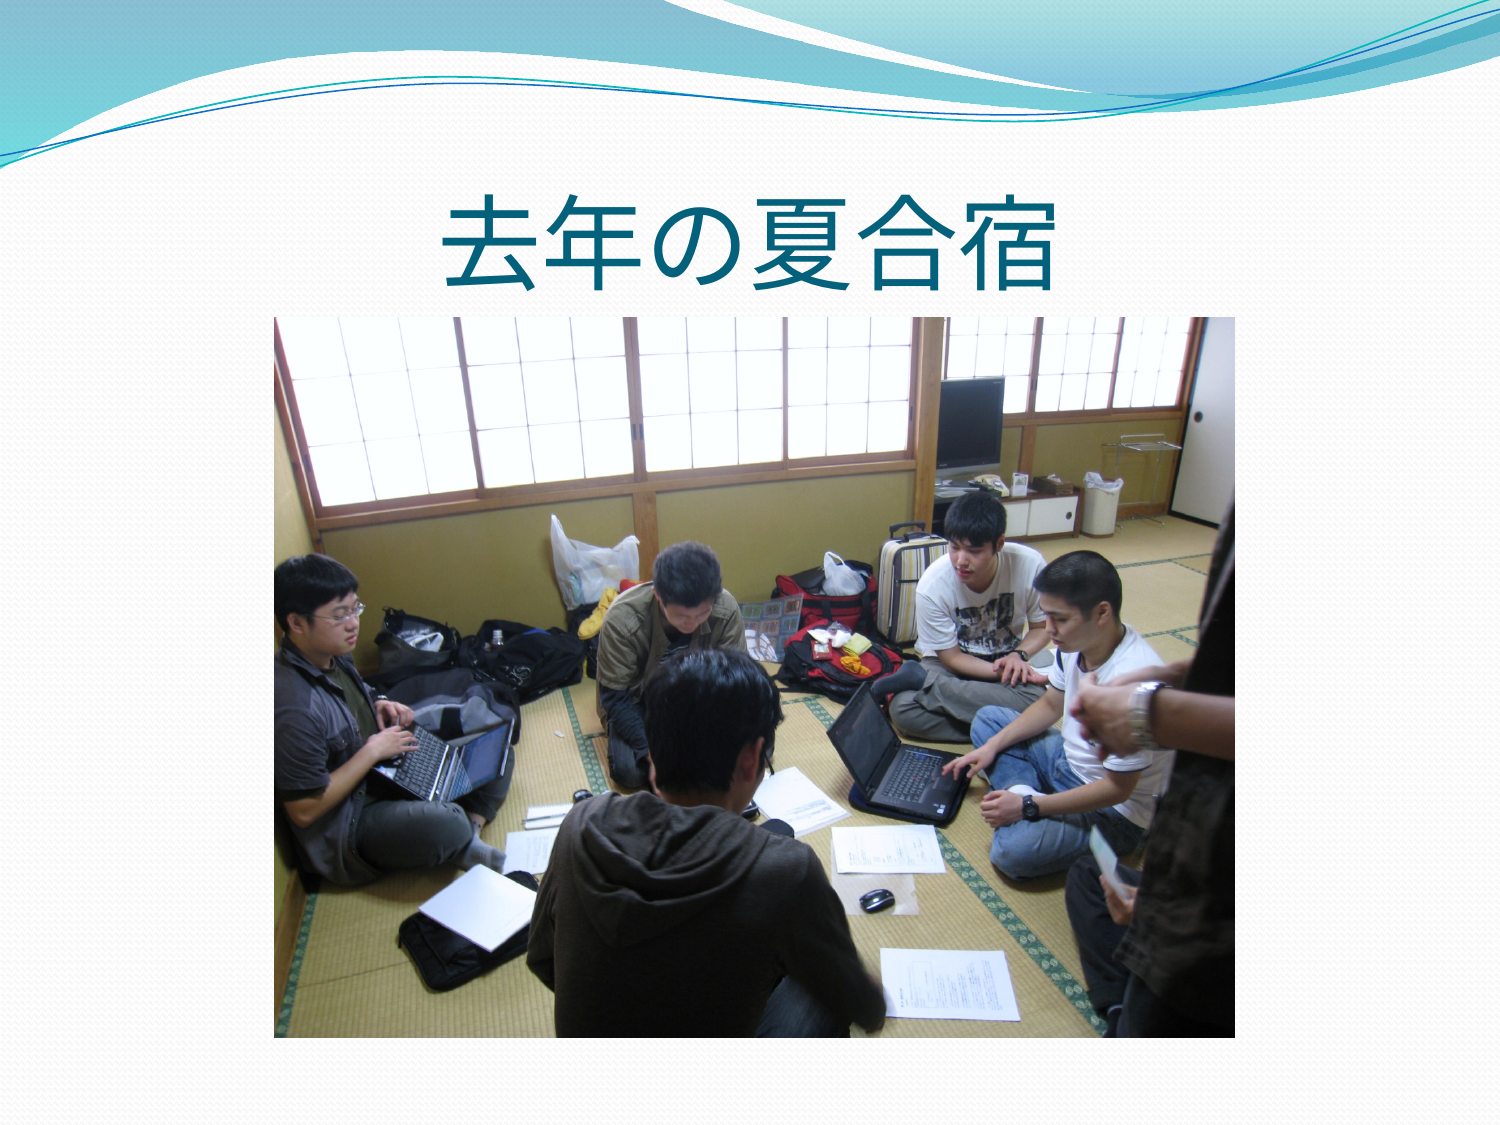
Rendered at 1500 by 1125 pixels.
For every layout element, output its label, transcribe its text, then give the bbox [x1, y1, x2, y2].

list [273, 317, 1235, 1038]
title 去年の夏合宿 [75, 115, 1425, 303]
